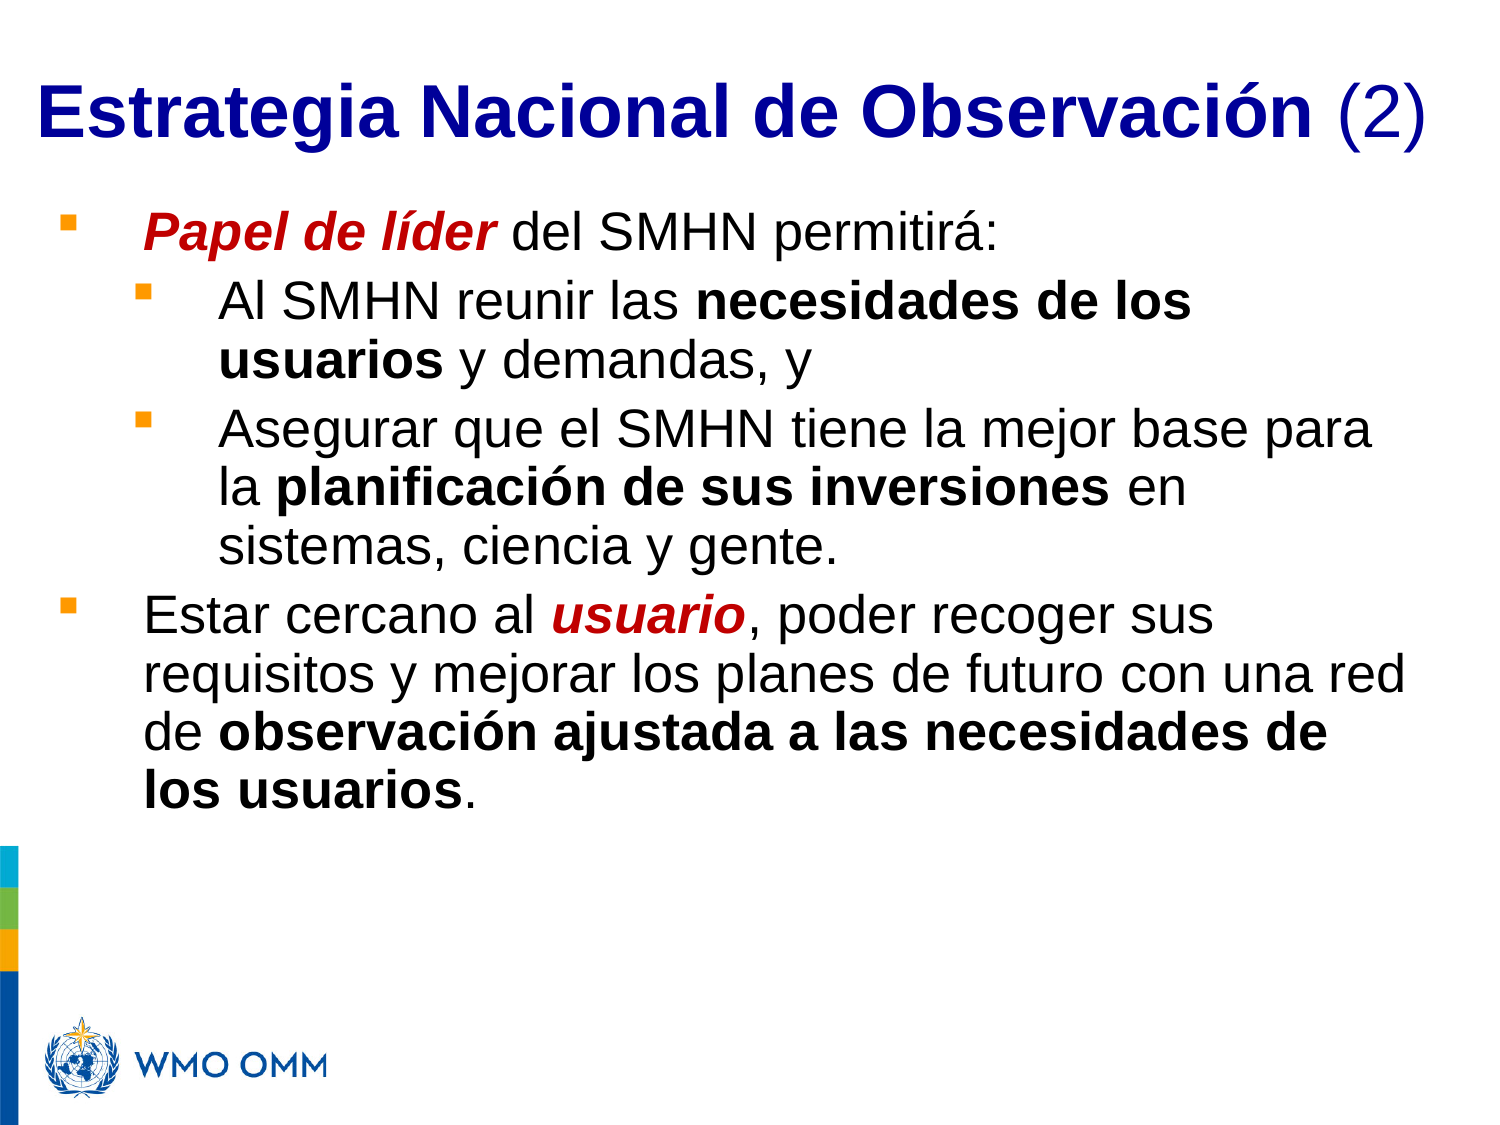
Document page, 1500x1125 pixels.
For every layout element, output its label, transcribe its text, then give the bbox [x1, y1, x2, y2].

title Estrategia Nacional de Observación (2) [17, 31, 1448, 185]
text_box Papel de líder del SMHN permitirá: Al SMHN reunir las necesidades de los usuarios y demandas, y Asegurar que el SMHN tiene la mejor base para la planificación de sus inversiones en sistemas, ciencia y gente. Estar cercano al usuario, poder recoger sus requisitos y mejorar los planes de futuro con una red de observación ajustada a las necesidades de los usuarios. [41, 196, 1424, 917]
picture [0, 845, 327, 1125]
